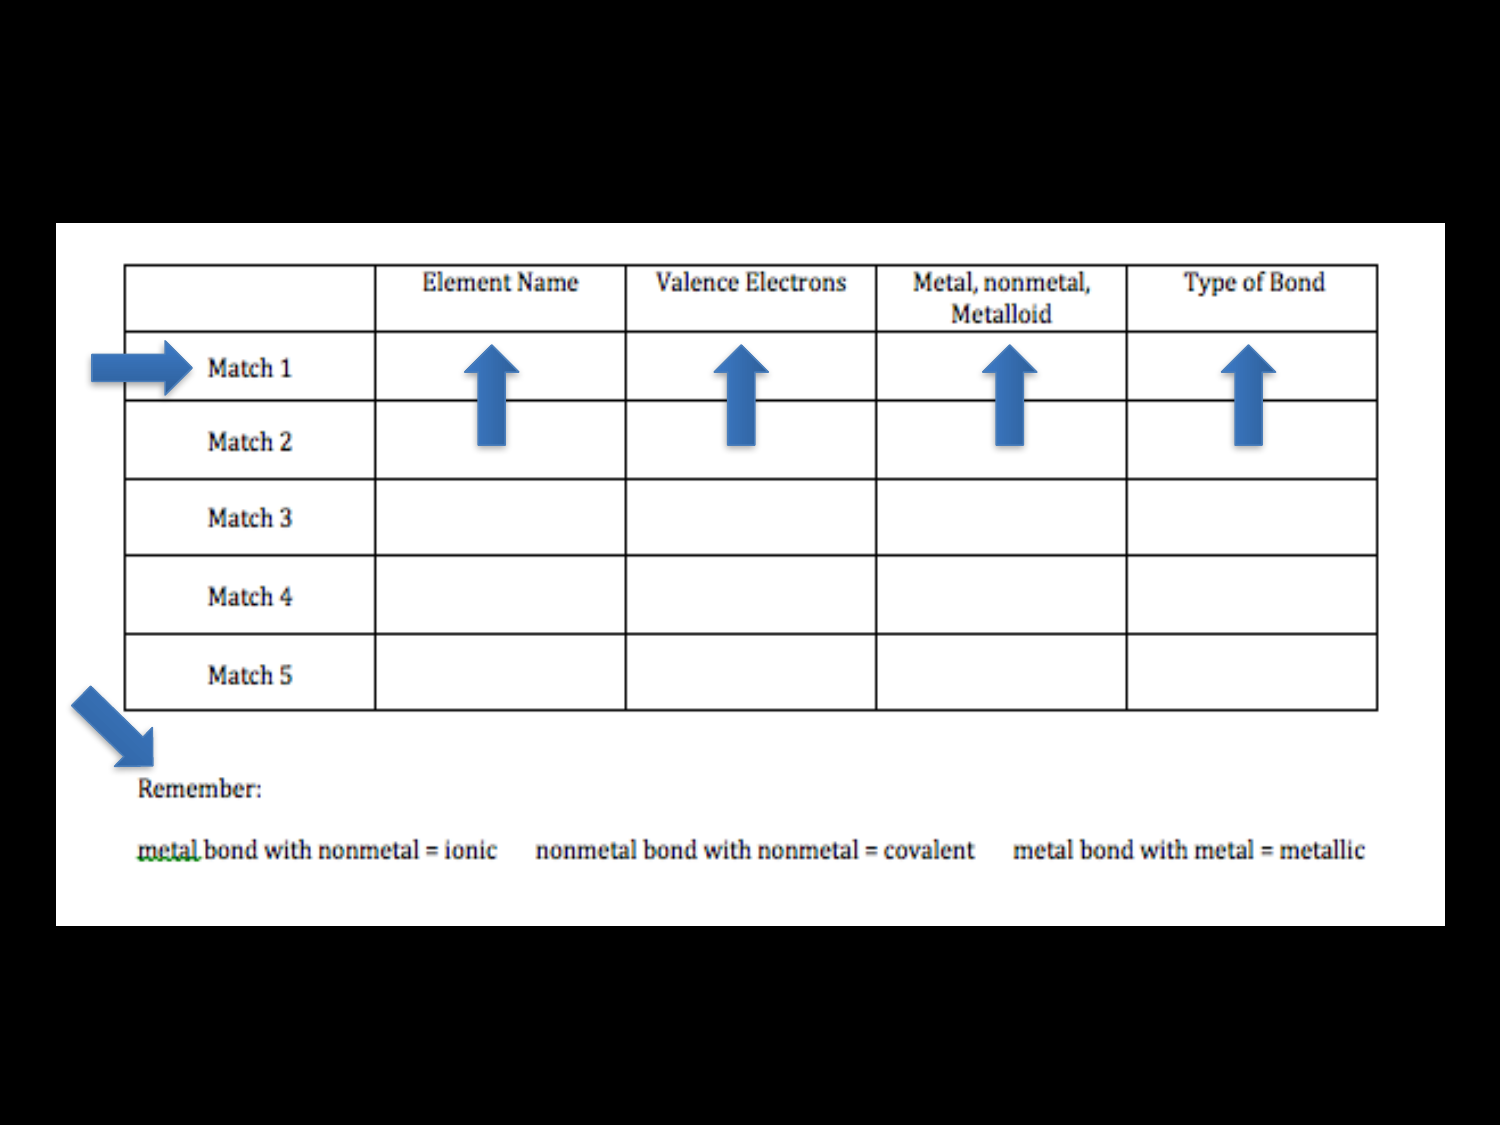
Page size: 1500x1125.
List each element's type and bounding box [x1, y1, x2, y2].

picture [56, 223, 1445, 926]
